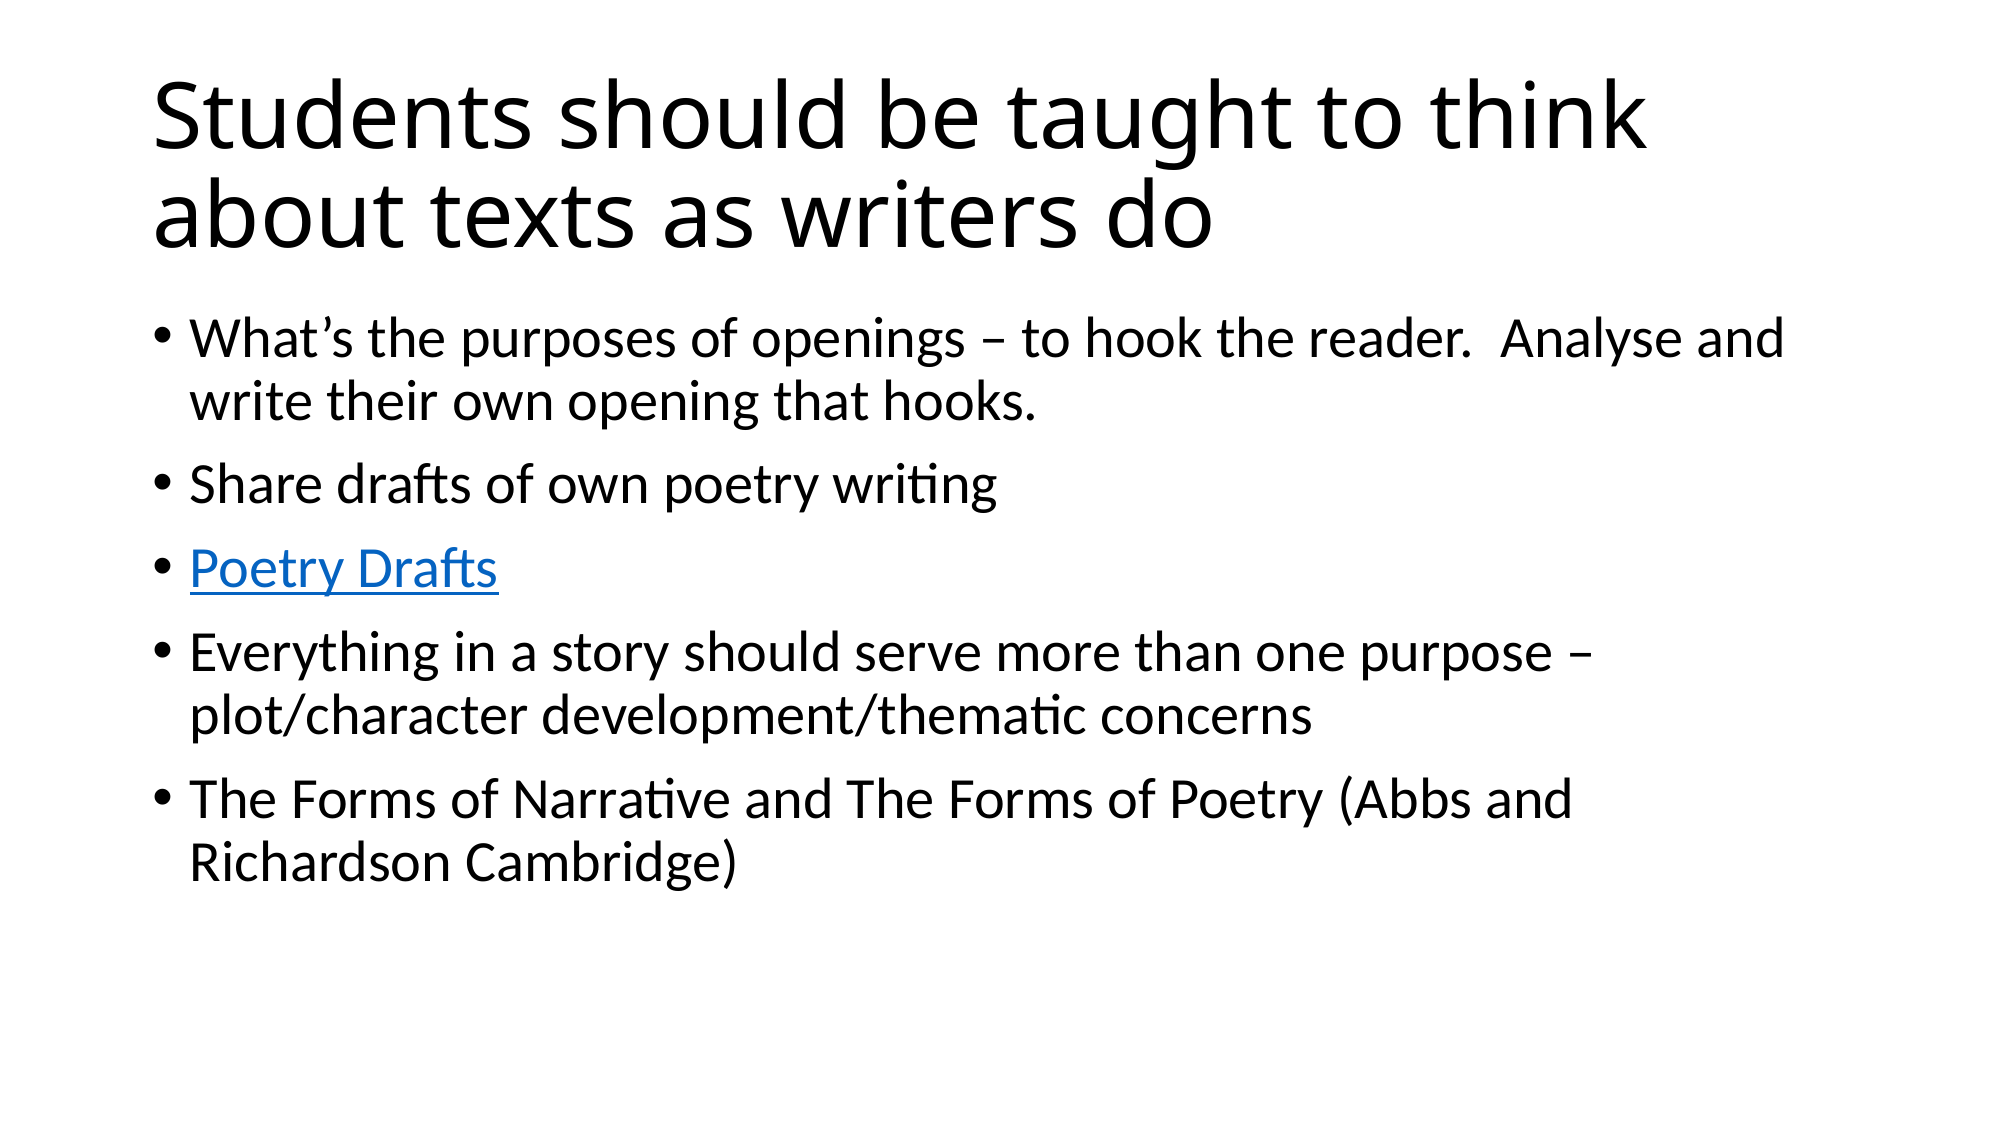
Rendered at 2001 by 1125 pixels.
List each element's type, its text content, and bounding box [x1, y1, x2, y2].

list What’s the purposes of openings – to hook the reader. Analyse and write their own opening that hooks. Share drafts of own poetry writing Poetry Drafts Everything in a story should serve more than one purpose – plot/character development/thematic concerns The Forms of Narrative and The Forms of Poetry (Abbs and Richardson Cambridge) [137, 299, 1863, 1014]
title Students should be taught to think about texts as writers do [137, 59, 1863, 278]
